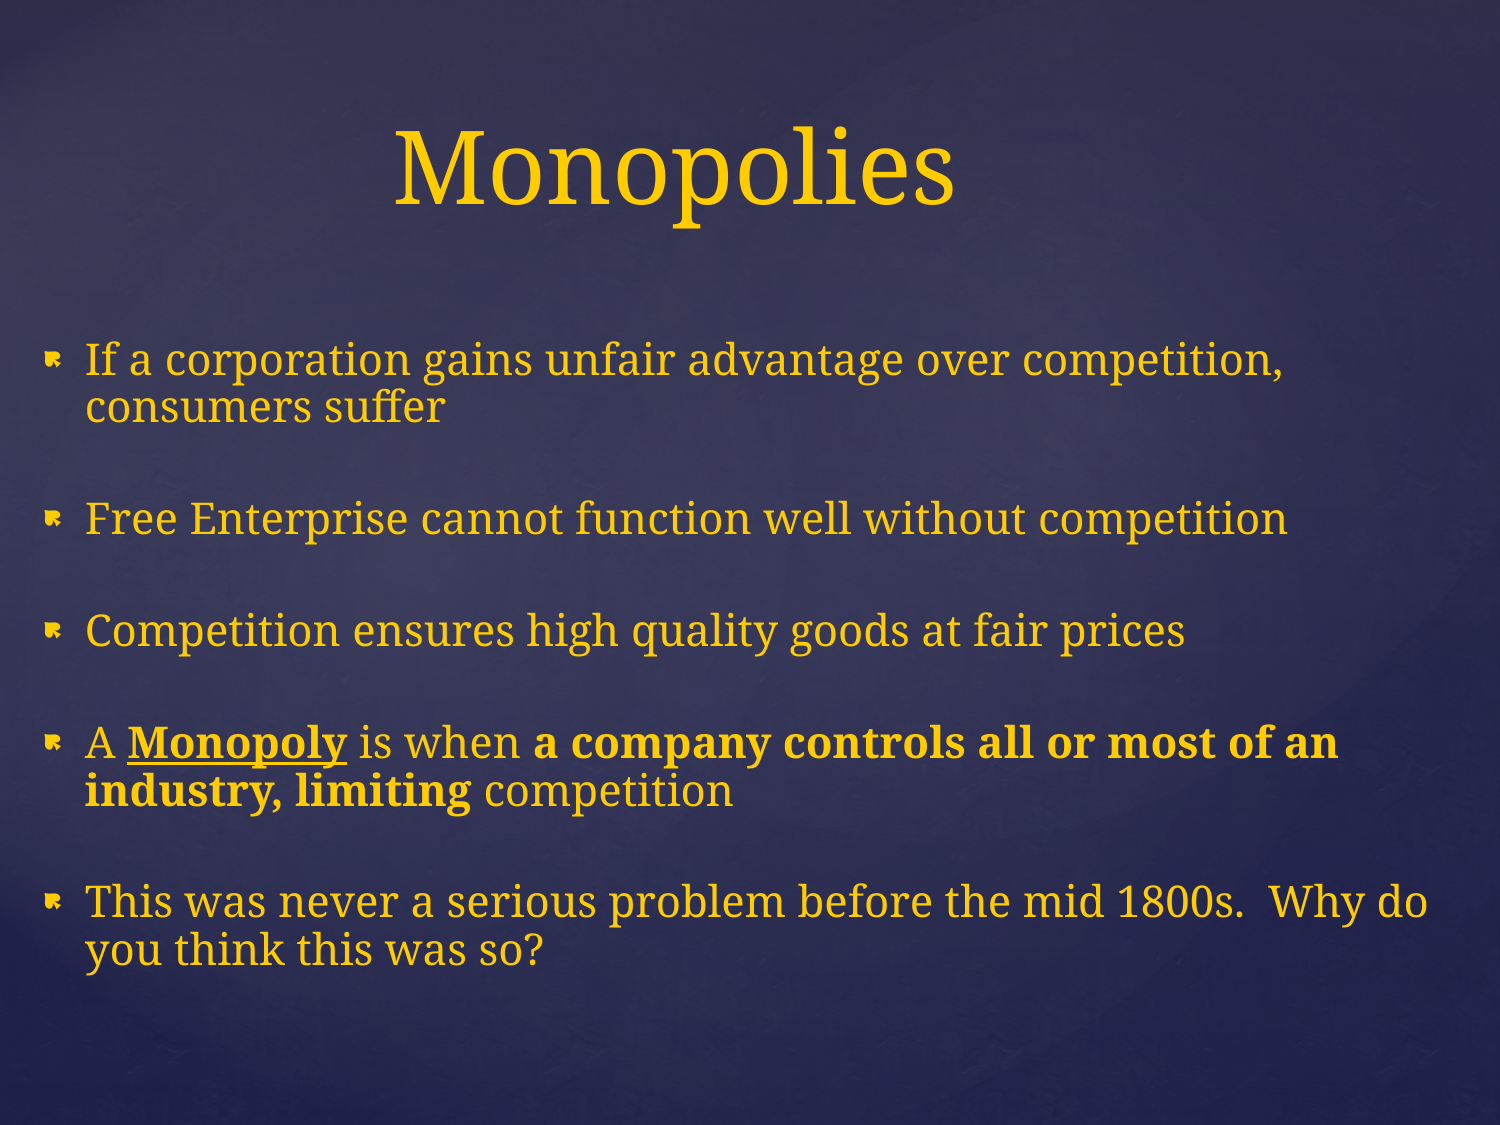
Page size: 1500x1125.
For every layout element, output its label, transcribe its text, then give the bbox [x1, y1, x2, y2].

list If a corporation gains unfair advantage over competition, consumers suffer Free Enterprise cannot function well without competition Competition ensures high quality goods at fair prices A Monopoly is when a company controls all or most of an industry, limiting competition This was never a serious problem before the mid 1800s. Why do you think this was so? [24, 262, 1463, 1050]
title Monopolies [0, 45, 1350, 233]
